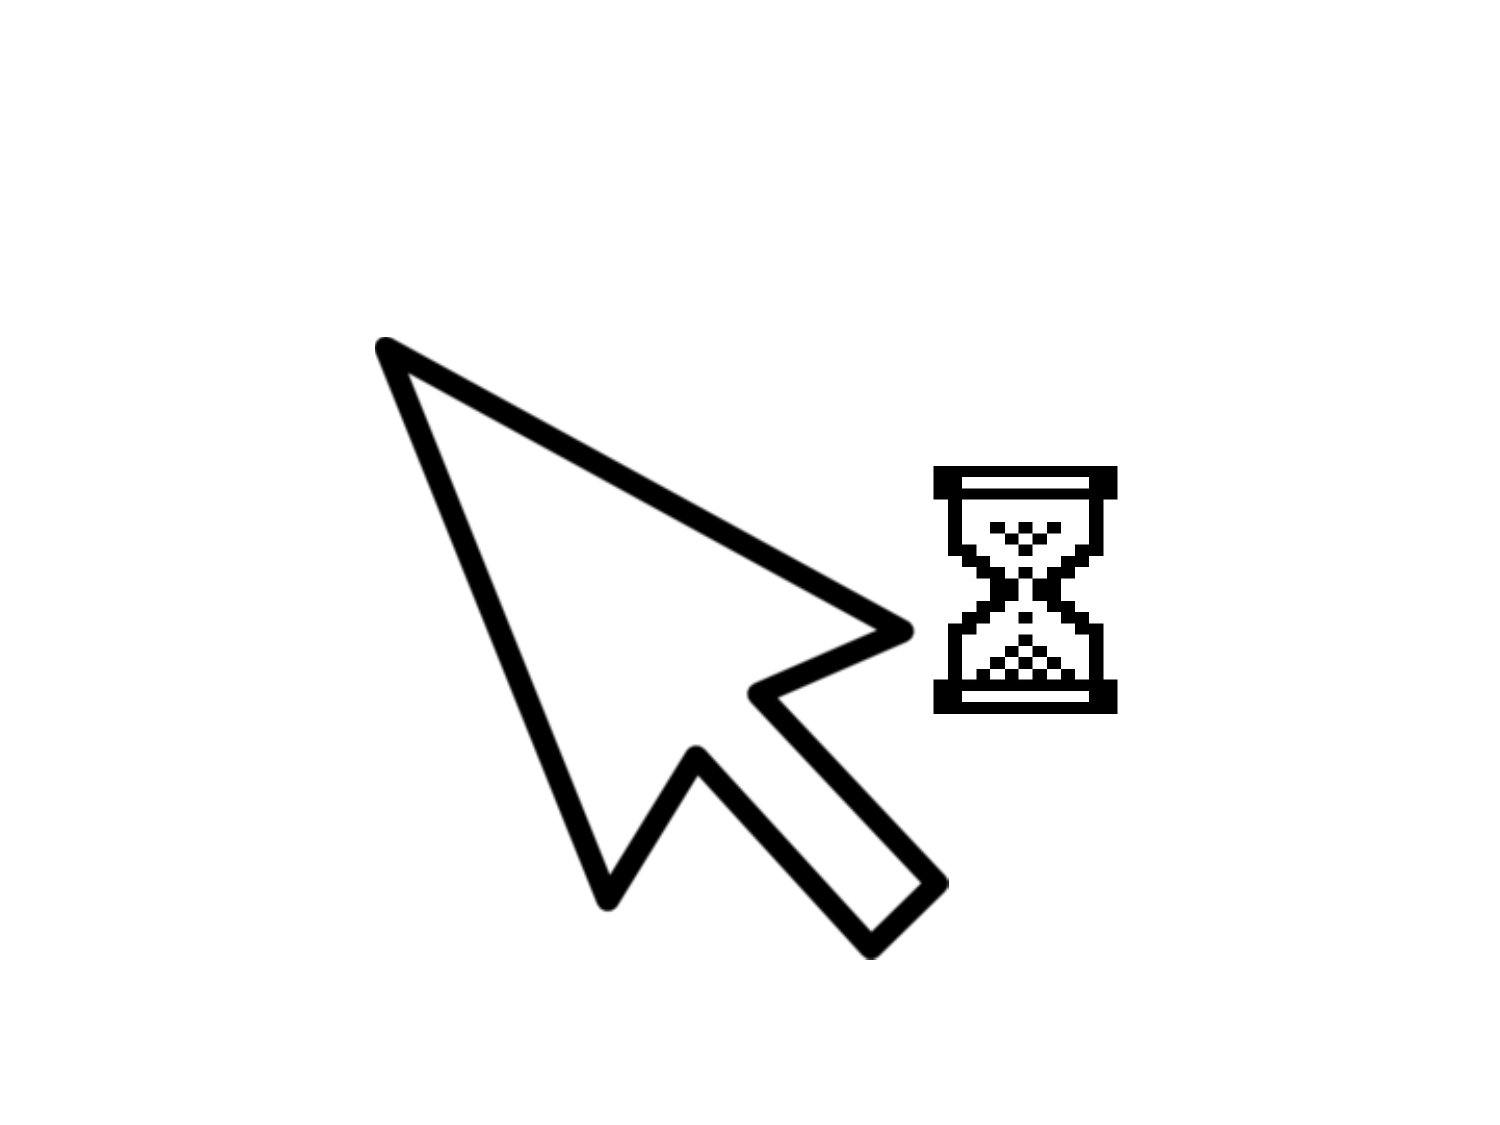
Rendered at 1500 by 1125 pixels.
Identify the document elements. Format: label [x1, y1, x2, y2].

picture [374, 337, 1202, 960]
